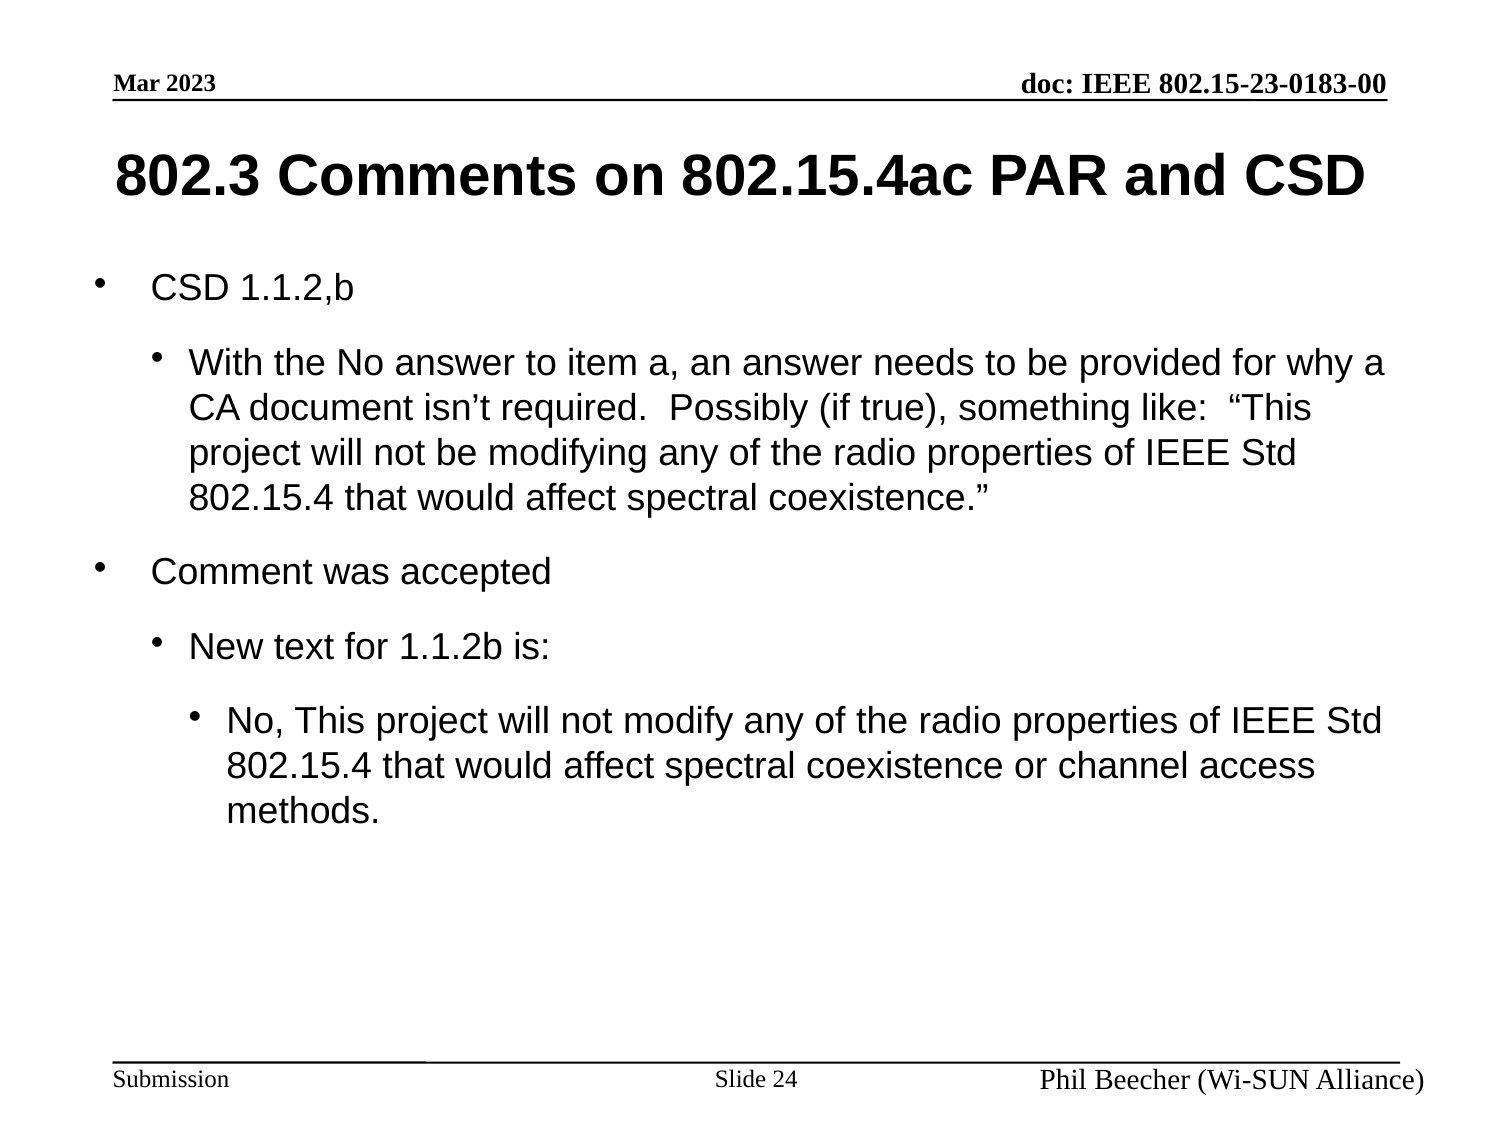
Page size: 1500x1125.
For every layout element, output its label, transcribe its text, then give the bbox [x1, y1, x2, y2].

text_box Slide 24 [675, 1062, 838, 1093]
text_box 802.3 Comments on 802.15.4ac PAR and CSD [74, 112, 1425, 233]
text_box CSD 1.1.2,b With the No answer to item a, an answer needs to be provided for why a CA document isn’t required. Possibly (if true), something like: “This project will not be modifying any of the radio properties of IEEE Std 802.15.4 that would affect spectral coexistence.” Comment was accepted New text for 1.1.2b is: No, This project will not modify any of the radio properties of IEEE Std 802.15.4 that would affect spectral coexistence or channel access methods. [74, 263, 1425, 916]
